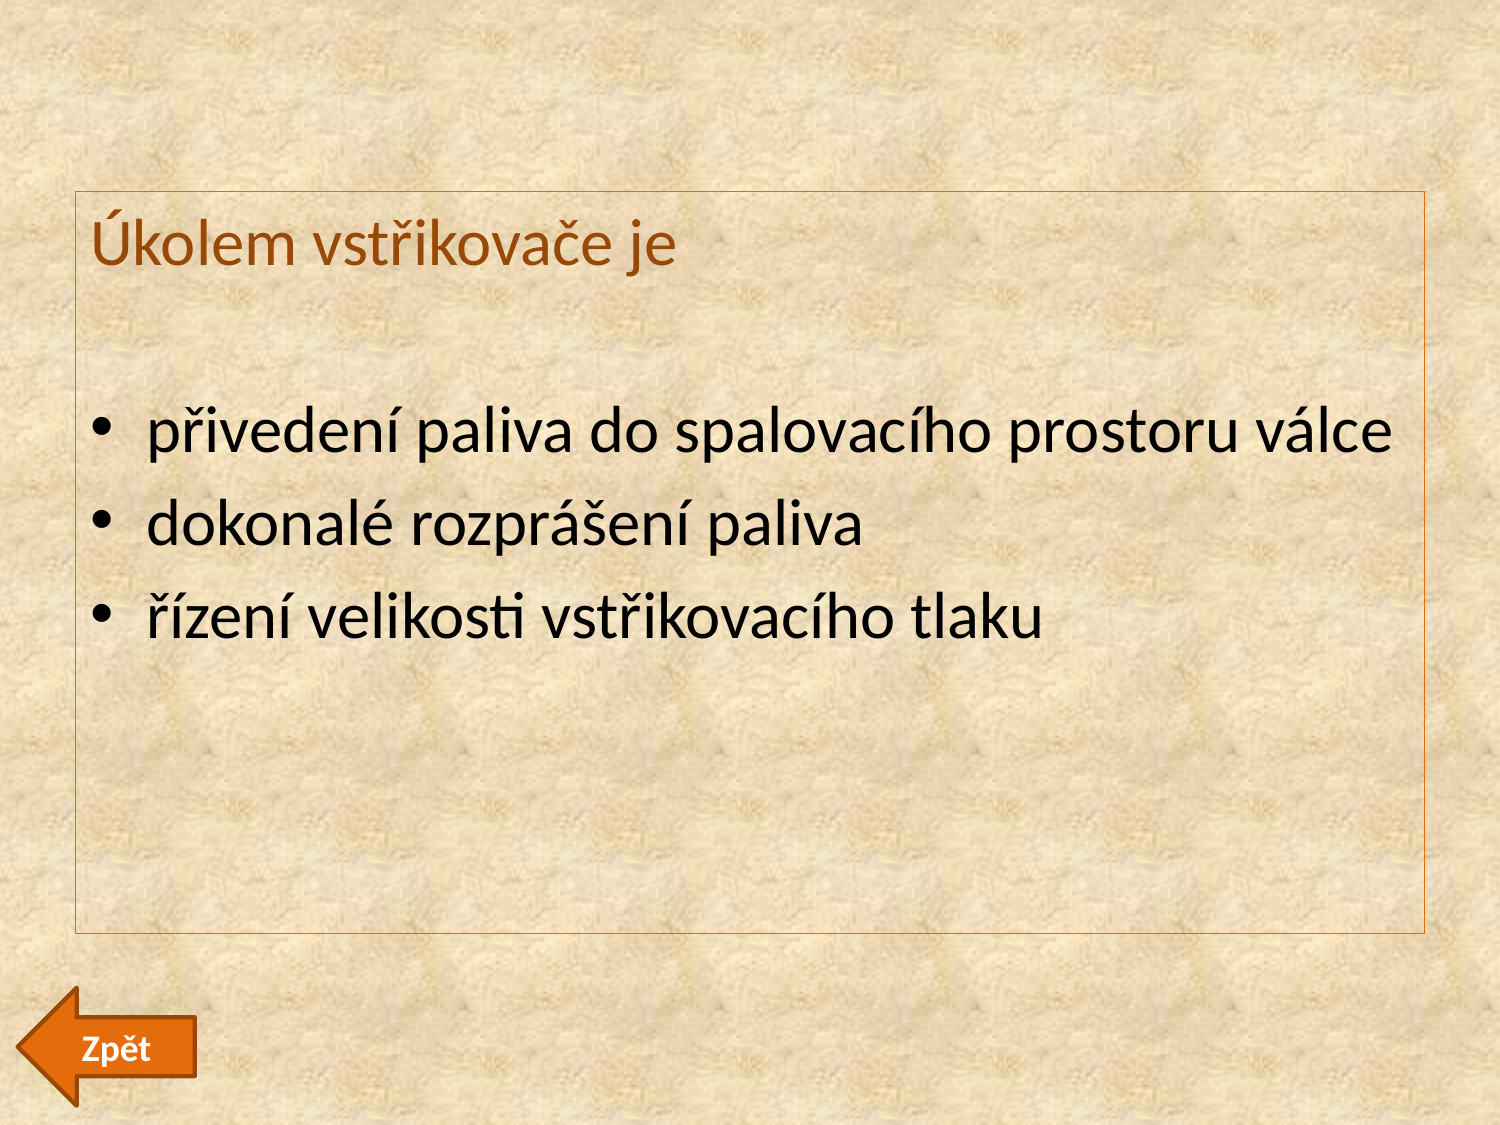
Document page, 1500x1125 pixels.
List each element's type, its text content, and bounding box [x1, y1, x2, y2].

text_box Zpět [15, 985, 197, 1108]
picture [0, 0, 1500, 1125]
list Úkolem vstřikovače je přivedení paliva do spalovacího prostoru válce dokonalé rozprášení paliva řízení velikosti vstřikovacího tlaku [75, 191, 1425, 934]
